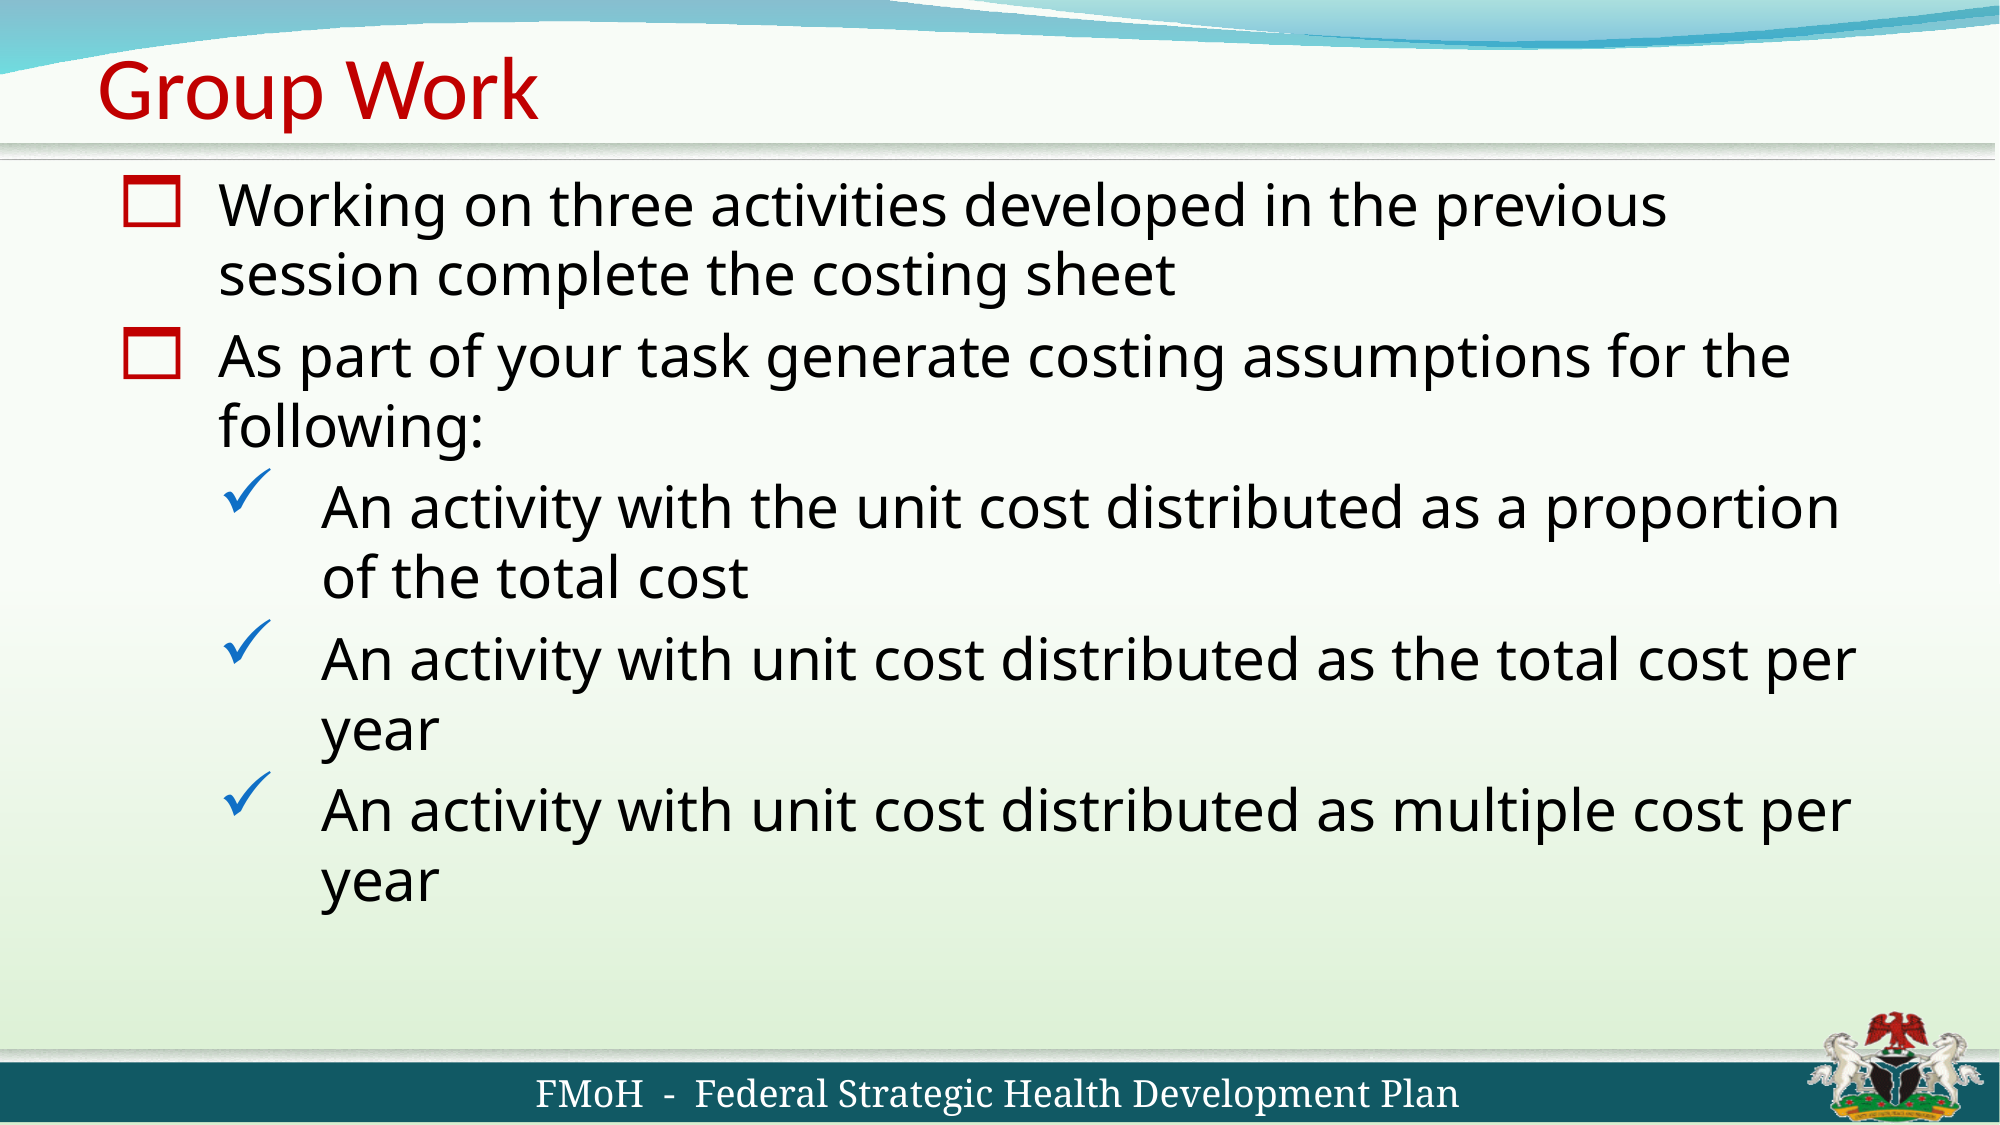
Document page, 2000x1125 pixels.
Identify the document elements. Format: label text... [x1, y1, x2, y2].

picture [0, 1008, 2000, 1125]
title Group Work [97, 21, 1898, 138]
list Working on three activities developed in the previous session complete the costing sheet As part of your task generate costing assumptions for the following: An activity with the unit cost distributed as a proportion of the total cost An activity with unit cost distributed as the total cost per year An activity with unit cost distributed as multiple cost per year [99, 160, 1900, 1038]
picture [0, 143, 1995, 161]
